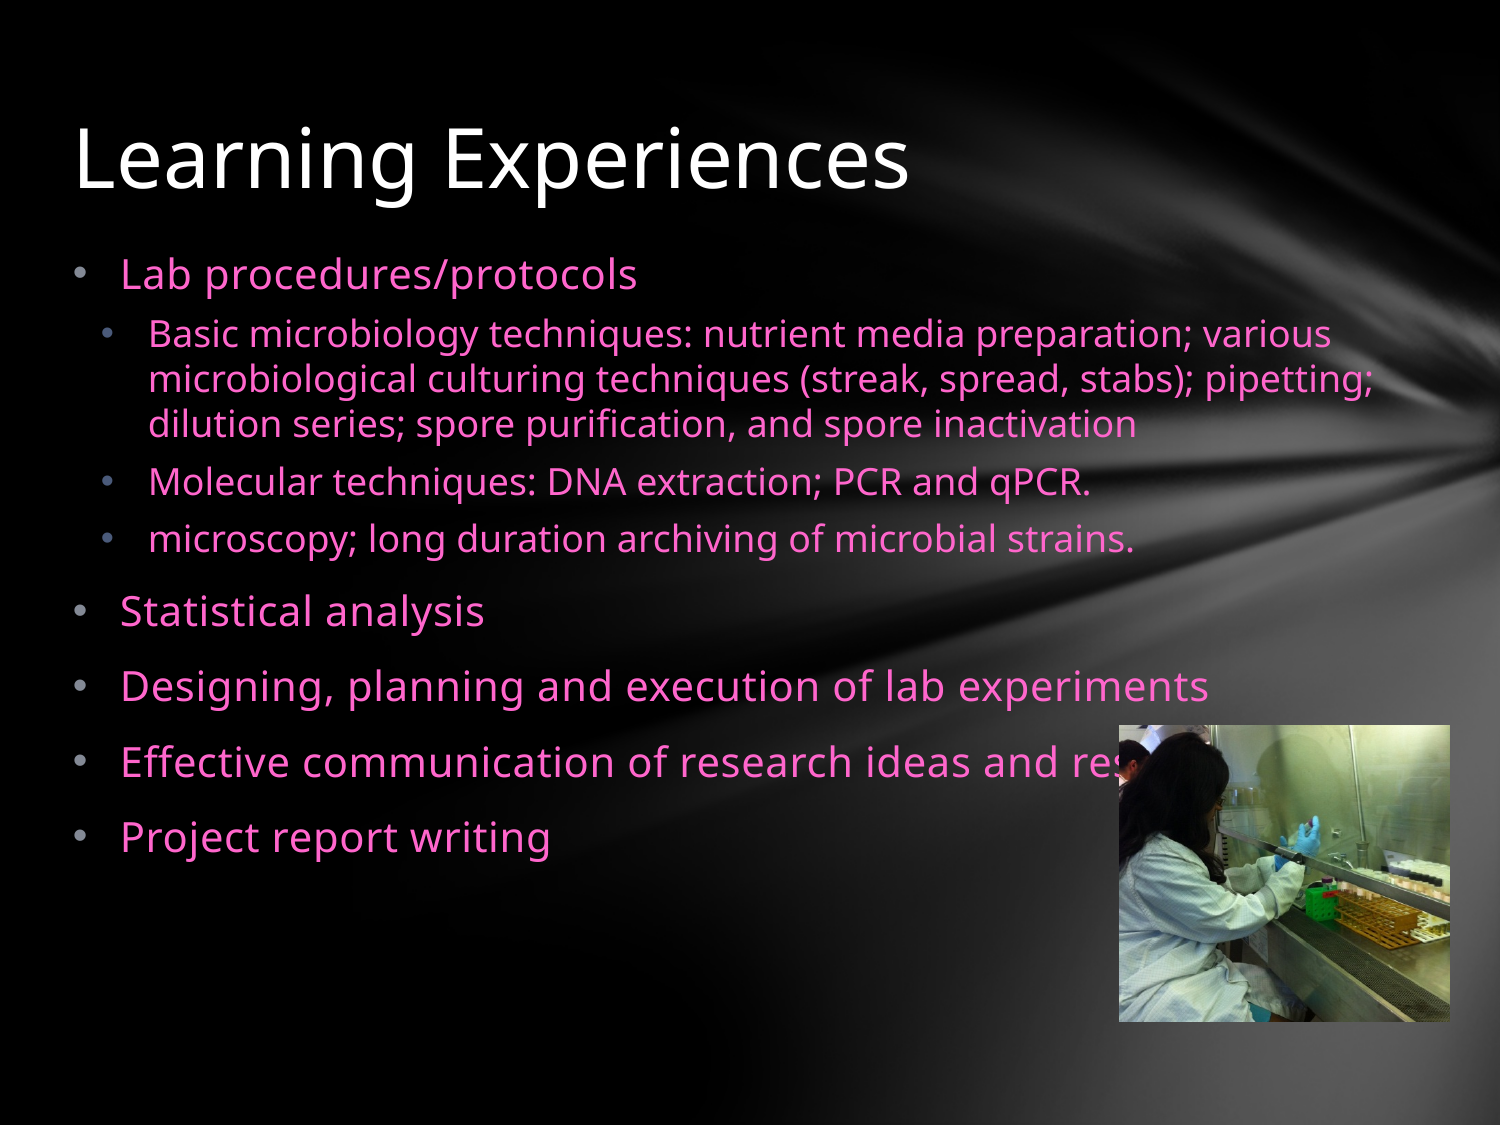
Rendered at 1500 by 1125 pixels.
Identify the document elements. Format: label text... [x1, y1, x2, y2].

title Learning Experiences [57, 37, 1318, 213]
picture [1118, 724, 1451, 1022]
list Lab procedures/protocols Basic microbiology techniques: nutrient media preparation; various microbiological culturing techniques (streak, spread, stabs); pipetting; dilution series; spore purification, and spore inactivation Molecular techniques: DNA extraction; PCR and qPCR. microscopy; long duration archiving of microbial strains. Statistical analysis Designing, planning and execution of lab experiments Effective communication of research ideas and results. Project report writing [57, 239, 1425, 1050]
